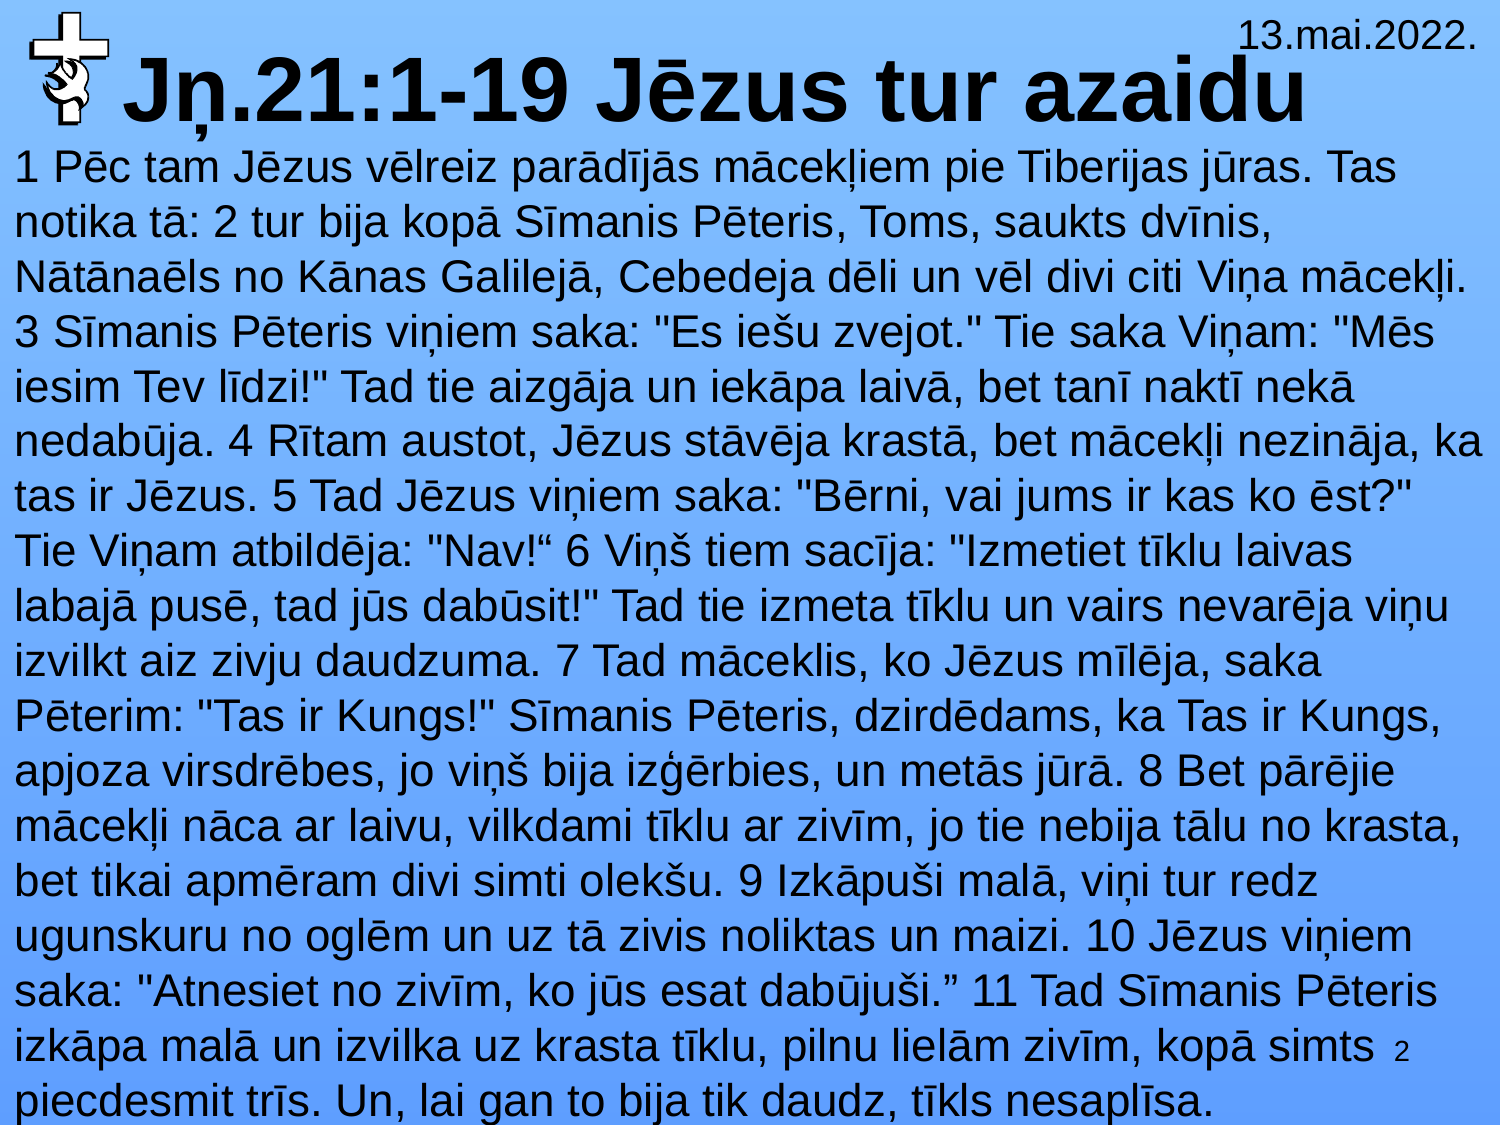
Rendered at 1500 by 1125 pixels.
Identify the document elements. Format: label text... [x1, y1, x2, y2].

picture [29, 11, 110, 126]
text_box 1 Pēc tam Jēzus vēlreiz parādījās mācekļiem pie Tiberijas jūras. Tas notika tā: 2 tur bija kopā Sīmanis Pēteris, Toms, saukts dvīnis, Nātānaēls no Kānas Galilejā, Cebedeja dēli un vēl divi citi Viņa mācekļi. 3 Sīmanis Pēteris viņiem saka: "Es iešu zvejot." Tie saka Viņam: "Mēs iesim Tev līdzi!" Tad tie aizgāja un iekāpa laivā, bet tanī naktī nekā nedabūja. 4 Rītam austot, Jēzus stāvēja krastā, bet mācekļi nezināja, ka tas ir Jēzus. 5 Tad Jēzus viņiem saka: "Bērni, vai jums ir kas ko ēst?" Tie Viņam atbildēja: "Nav!“ 6 Viņš tiem sacīja: "Izmetiet tīklu laivas labajā pusē, tad jūs dabūsit!" Tad tie izmeta tīklu un vairs nevarēja viņu izvilkt aiz zivju daudzuma. 7 Tad māceklis, ko Jēzus mīlēja, saka Pēterim: "Tas ir Kungs!" Sīmanis Pēteris, dzirdēdams, ka Tas ir Kungs, apjoza virsdrēbes, jo viņš bija izģērbies, un metās jūrā. 8 Bet pārējie mācekļi nāca ar laivu, vilkdami tīklu ar zivīm, jo tie nebija tālu no krasta, bet tikai apmēram divi simti olekšu. 9 Izkāpuši malā, viņi tur redz ugunskuru no oglēm un uz tā zivis noliktas un maizi. 10 Jēzus viņiem saka: "Atnesiet no zivīm, ko jūs esat dabūjuši.” 11 Tad Sīmanis Pēteris izkāpa malā un izvilka uz krasta tīklu, pilnu lielām zivīm, kopā simts piecdesmit trīs. Un, lai gan to bija tik daudz, tīkls nesaplīsa. [0, 128, 1500, 1125]
title Jņ.21:1-19 Jēzus tur azaidu [58, 0, 1400, 128]
text_box 13.mai.2022. [1222, 0, 1500, 65]
